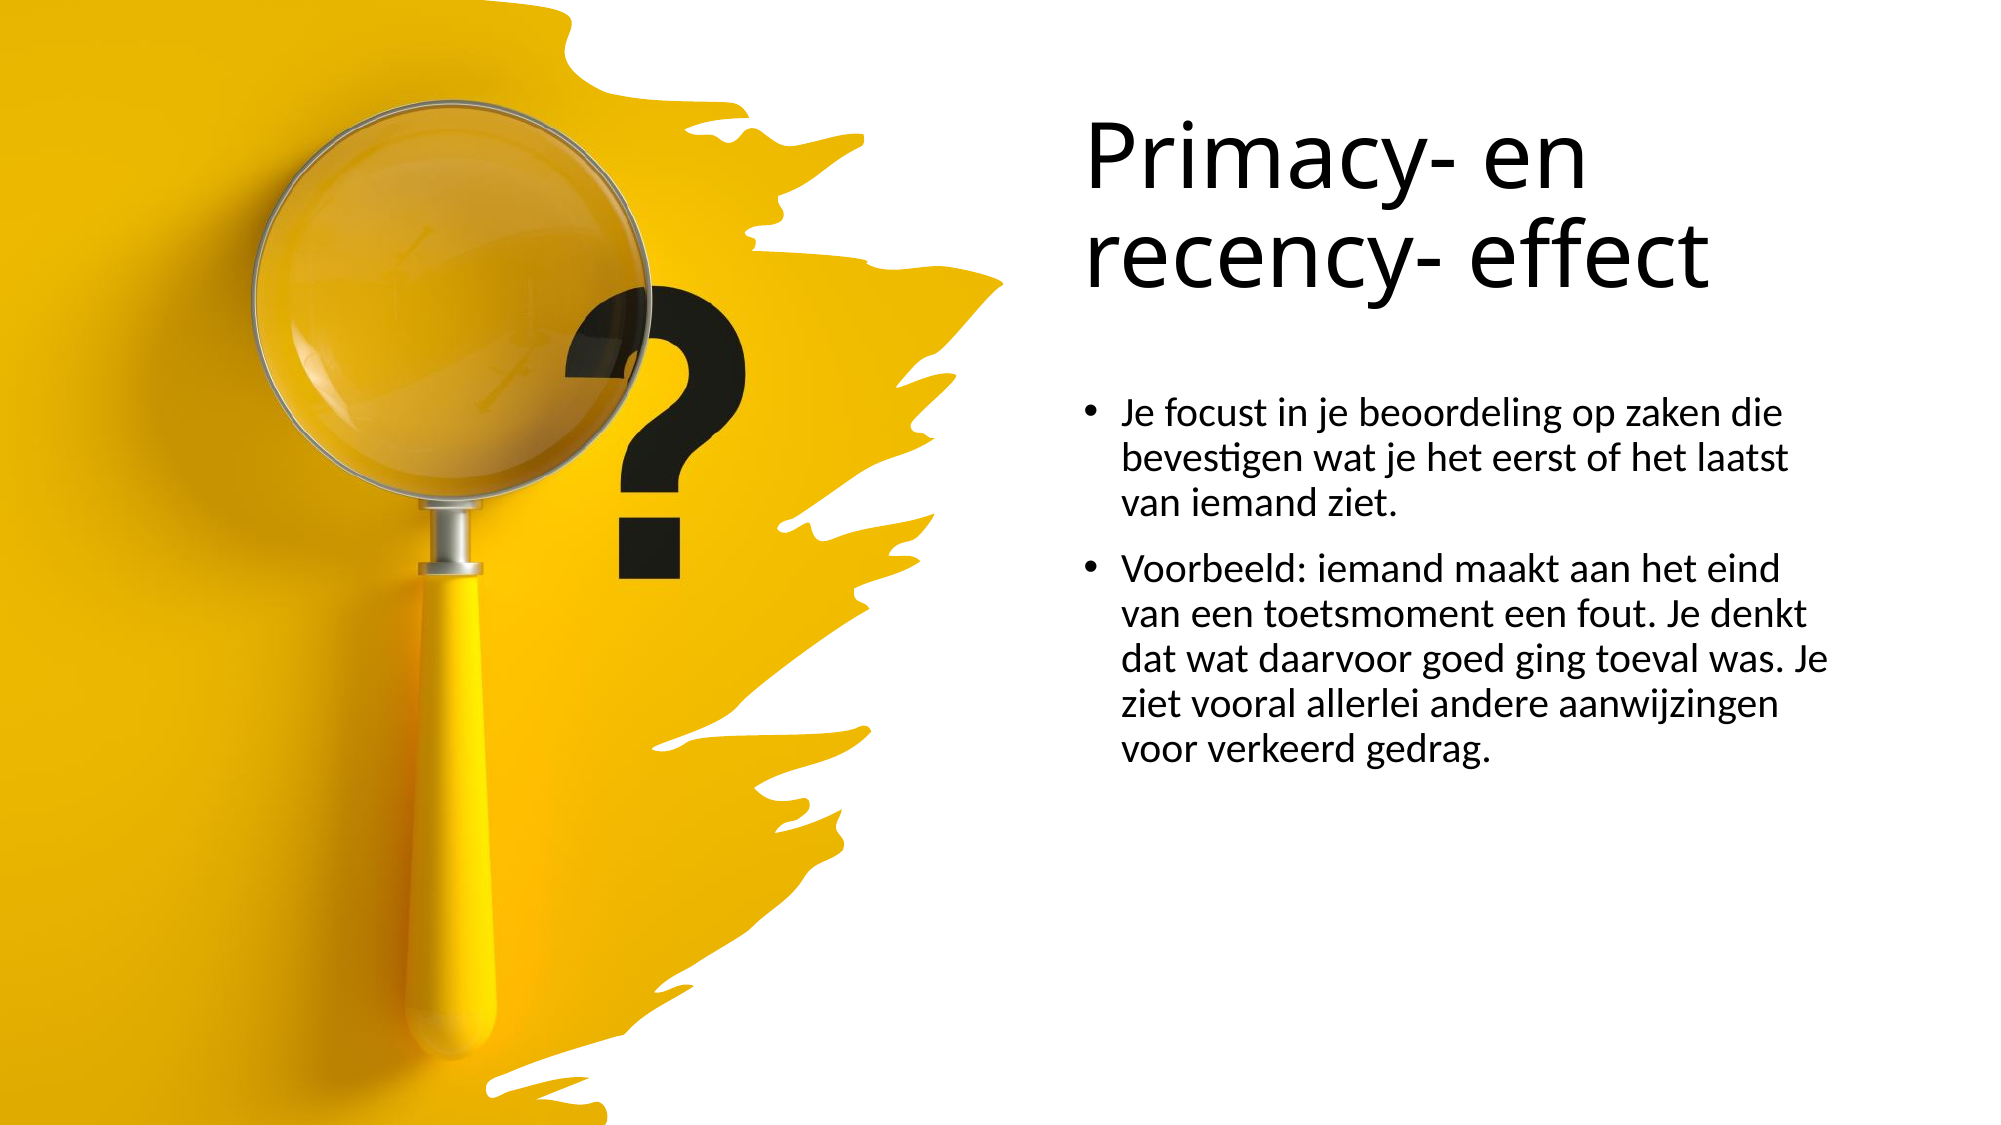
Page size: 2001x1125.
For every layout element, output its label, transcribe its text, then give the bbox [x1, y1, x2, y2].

list Je focust in je beoordeling op zaken die bevestigen wat je het eerst of het laatst van iemand ziet. Voorbeeld: iemand maakt aan het eind van een toetsmoment een fout. Je denkt dat wat daarvoor goed ging toeval was. Je ziet vooral allerlei andere aanwijzingen voor verkeerd gedrag. [1068, 382, 1863, 1014]
title Primacy- en recency- effect [1068, 59, 1863, 357]
picture [0, 0, 1004, 1125]
text_box [1004, 0, 2000, 1125]
